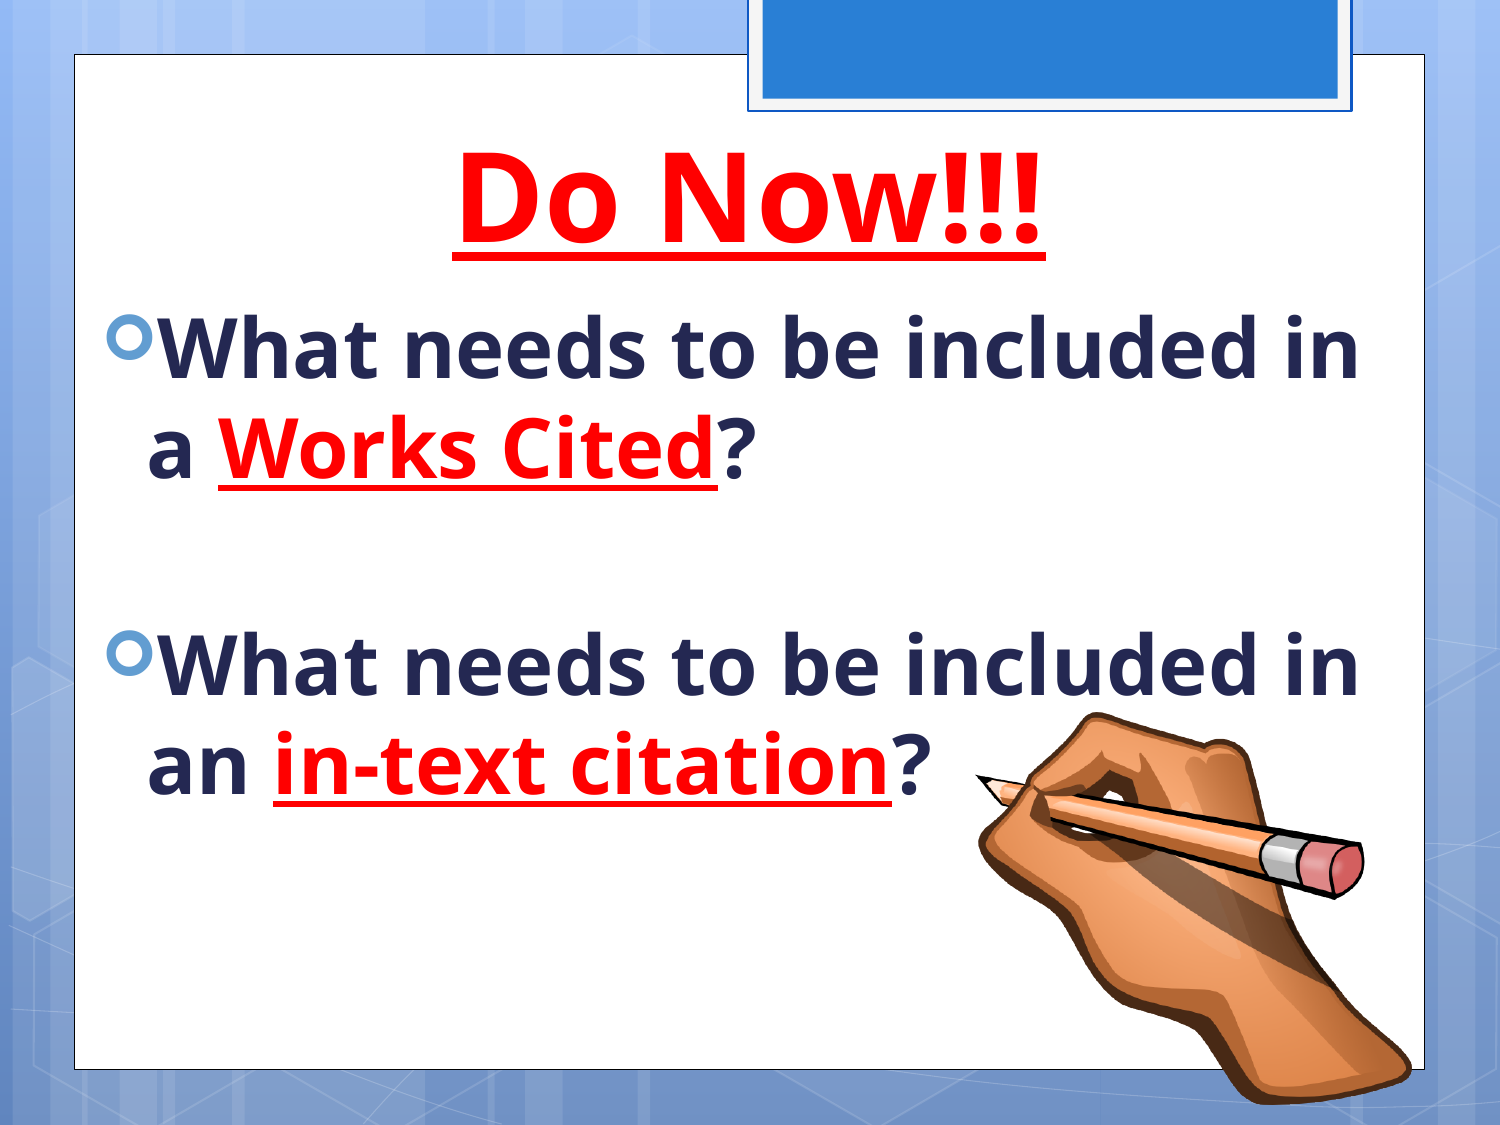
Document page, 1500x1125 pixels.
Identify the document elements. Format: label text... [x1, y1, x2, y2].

title Do Now!!! [172, 87, 1325, 275]
list What needs to be included in a Works Cited? What needs to be included in an in-text citation? [75, 287, 1425, 957]
picture [974, 712, 1413, 1106]
